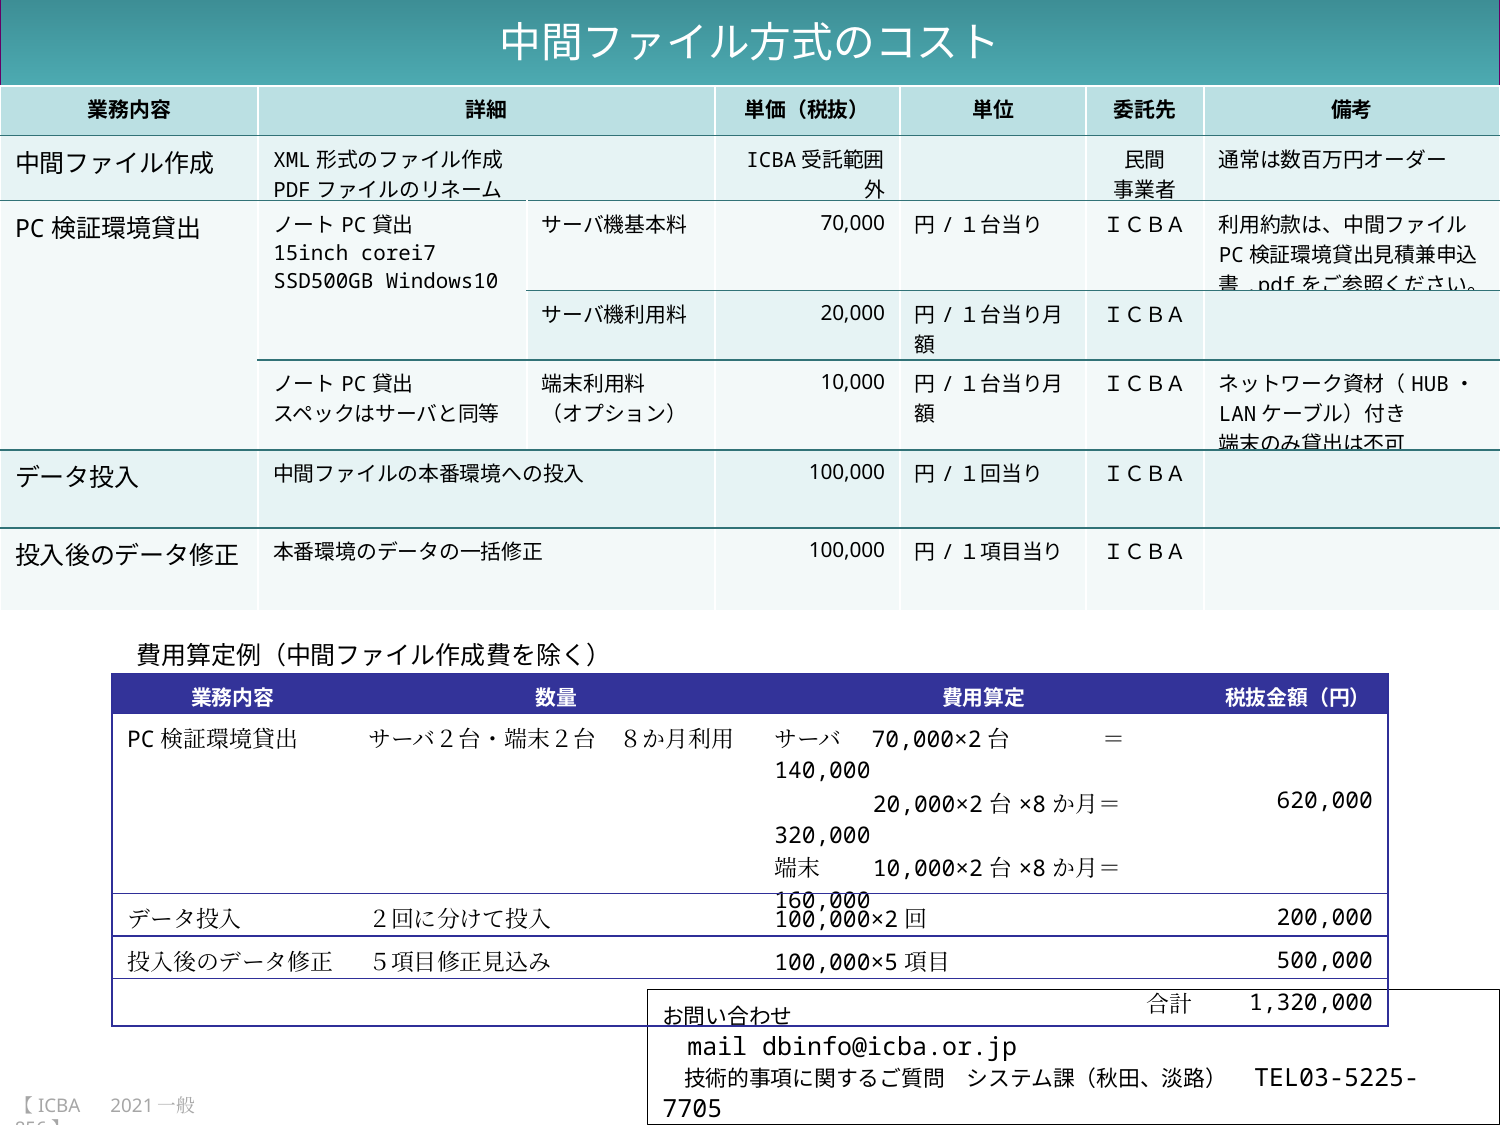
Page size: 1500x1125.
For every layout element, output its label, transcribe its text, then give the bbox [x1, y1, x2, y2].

table_cell [1205, 451, 1499, 527]
table_cell 20,000 [716, 291, 899, 359]
table_cell 100,000 [716, 451, 899, 527]
text_box お問い合わせ mail dbinfo@icba.or.jp 技術的事項に関するご質問 システム課（秋田、淡路） TEL03-5225-7705 利用手続に関するご質問 契約管理課（海野、目黒） TEL03-5225-7703 [647, 989, 1500, 1125]
table_cell 100,000×5項目 [759, 937, 1208, 978]
table_cell [1205, 291, 1499, 359]
table_cell [113, 979, 353, 1025]
table_cell ノートPC貸出 スペックはサーバと同等 [259, 361, 526, 449]
table_cell [901, 136, 1085, 200]
text_box 費用算定例（中間ファイル作成費を除く） [121, 632, 648, 677]
table_cell 620,000 [1208, 714, 1387, 893]
table_cell ５項目修正見込み [353, 937, 759, 978]
table_cell PC検証環境貸出 [113, 714, 353, 893]
table_cell ICBA受託範囲外 [716, 136, 899, 200]
table_cell サーバ 70,000×2台 ＝140,000 20,000×2台×8か月 ＝320,000 端末 10,000×2台×8か月 ＝160,000 [759, 714, 1208, 893]
table_cell サーバ機利用料 [528, 291, 714, 359]
table_cell ＩＣＢＡ [1087, 361, 1203, 449]
table_header 備考 [1205, 87, 1499, 135]
table_cell XML形式のファイル作成 PDFファイルのリネーム [259, 136, 714, 200]
table_cell 利用約款は、中間ファイルPC検証環境貸出見積兼申込書.pdfをご参照ください。 [1205, 201, 1499, 290]
table_cell ネットワーク資材（HUB・LANケーブル）付き 端末のみ貸出は不可 [1205, 361, 1499, 449]
table_cell ＩＣＢＡ [1087, 201, 1203, 290]
table_cell 中間ファイルの本番環境への投入 [259, 451, 714, 527]
table_cell PC検証環境貸出 [1, 201, 257, 449]
table_cell 合計 [759, 979, 1208, 1025]
table_cell 端末利用料 （オプション） [528, 361, 714, 449]
text_box 中間ファイル方式のコスト [0, 0, 1500, 85]
table_header 数量 [353, 674, 759, 713]
table_cell ２回に分けて投入 [353, 894, 759, 935]
table_cell 円/１回当り [901, 451, 1085, 527]
table_cell サーバ機基本料 [528, 201, 714, 290]
table_cell 投入後のデータ修正 [113, 937, 353, 978]
table_cell 70,000 [716, 201, 899, 290]
table_cell 本番環境のデータの一括修正 [259, 529, 714, 610]
table_cell ノートPC貸出 15inch corei7 SSD500GB Windows10 [259, 201, 526, 359]
table_cell 1,320,000 [1208, 979, 1387, 1025]
text_box 【ICBA 2021一般856】 [0, 1084, 265, 1125]
table_header 業務内容 [113, 674, 353, 713]
table_cell 投入後のデータ修正 [1, 529, 257, 610]
table_header 単位 [901, 87, 1085, 135]
table_cell データ投入 [1, 451, 257, 527]
table_header 単価（税抜） [716, 87, 899, 135]
table_cell 500,000 [1208, 937, 1387, 978]
table_cell 民間 事業者 [1087, 136, 1203, 200]
table_cell サーバ２台・端末２台 ８か月利用 [353, 714, 759, 893]
table_cell [353, 979, 759, 1025]
table_cell 通常は数百万円オーダー [1205, 136, 1499, 200]
table_cell 100,000 [716, 529, 899, 610]
table_cell [1205, 529, 1499, 610]
table_header 詳細 [259, 87, 714, 135]
table_cell 円/１台当り月額 [901, 291, 1085, 359]
table_header 委託先 [1087, 87, 1203, 135]
table_cell ＩＣＢＡ [1087, 291, 1203, 359]
table_header 税抜金額（円） [1208, 674, 1387, 713]
table_cell 円/１台当り月額 [901, 361, 1085, 449]
table_cell ＩＣＢＡ [1087, 529, 1203, 610]
table_cell ＩＣＢＡ [1087, 451, 1203, 527]
table_cell 100,000×2回 [759, 894, 1208, 935]
table_header 業務内容 [1, 87, 257, 135]
table_header 費用算定 [759, 674, 1208, 713]
table_cell データ投入 [113, 894, 353, 935]
table_cell 円/１台当り [901, 201, 1085, 290]
table_cell 200,000 [1208, 894, 1387, 935]
table_cell 中間ファイル作成 [1, 136, 257, 200]
table_cell 10,000 [716, 361, 899, 449]
table_cell 円/１項目当り [901, 529, 1085, 610]
